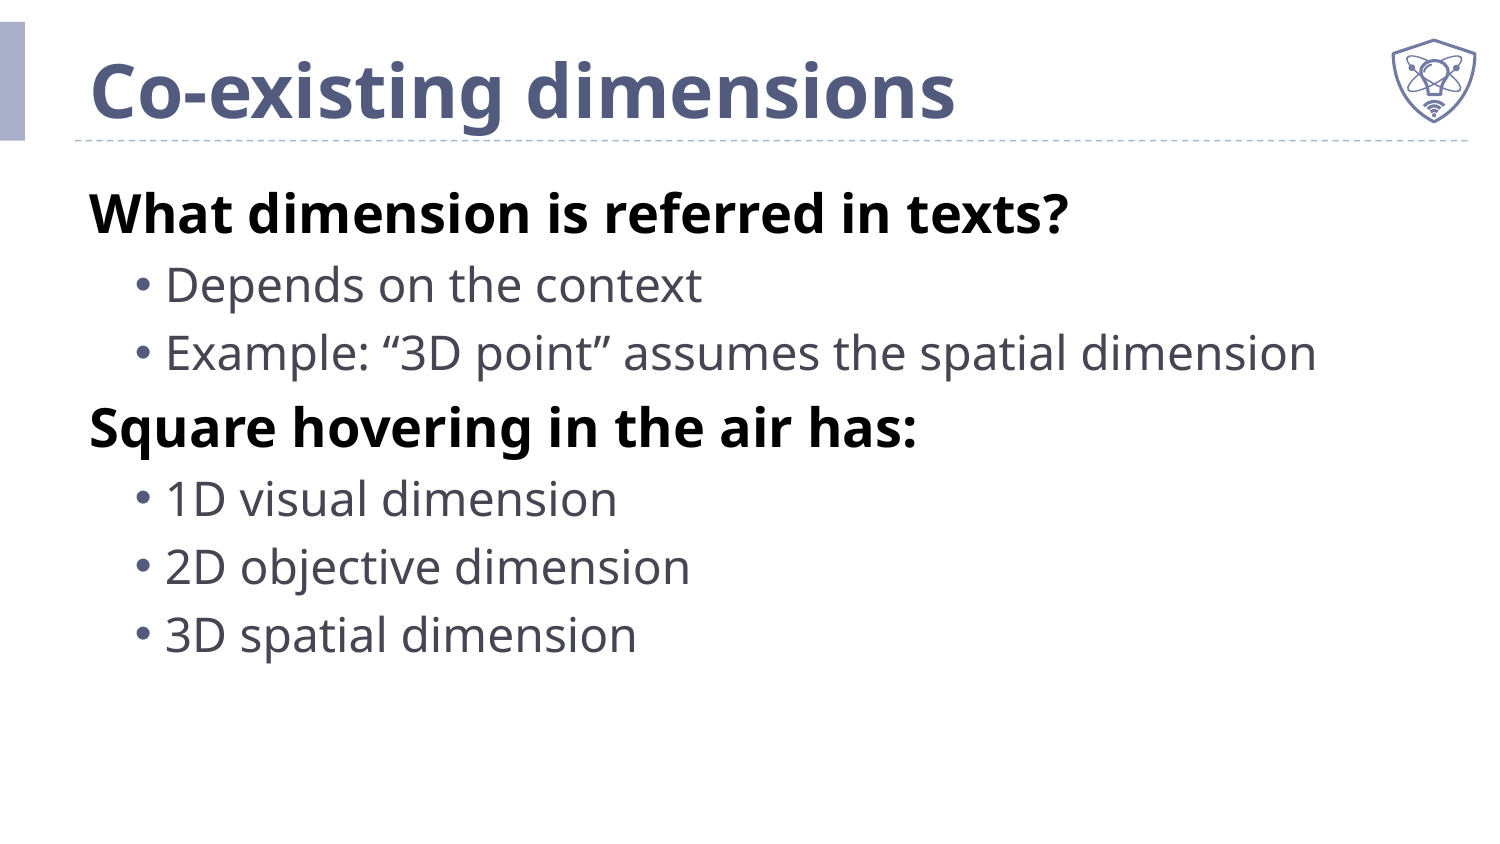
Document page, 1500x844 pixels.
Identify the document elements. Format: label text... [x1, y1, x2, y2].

list What dimension is referred in texts? Depends on the context Example: “3D point” assumes the spatial dimension Square hovering in the air has: 1D visual dimension 2D objective dimension 3D spatial dimension [75, 171, 1475, 835]
title Co-existing dimensions [75, 18, 1475, 141]
